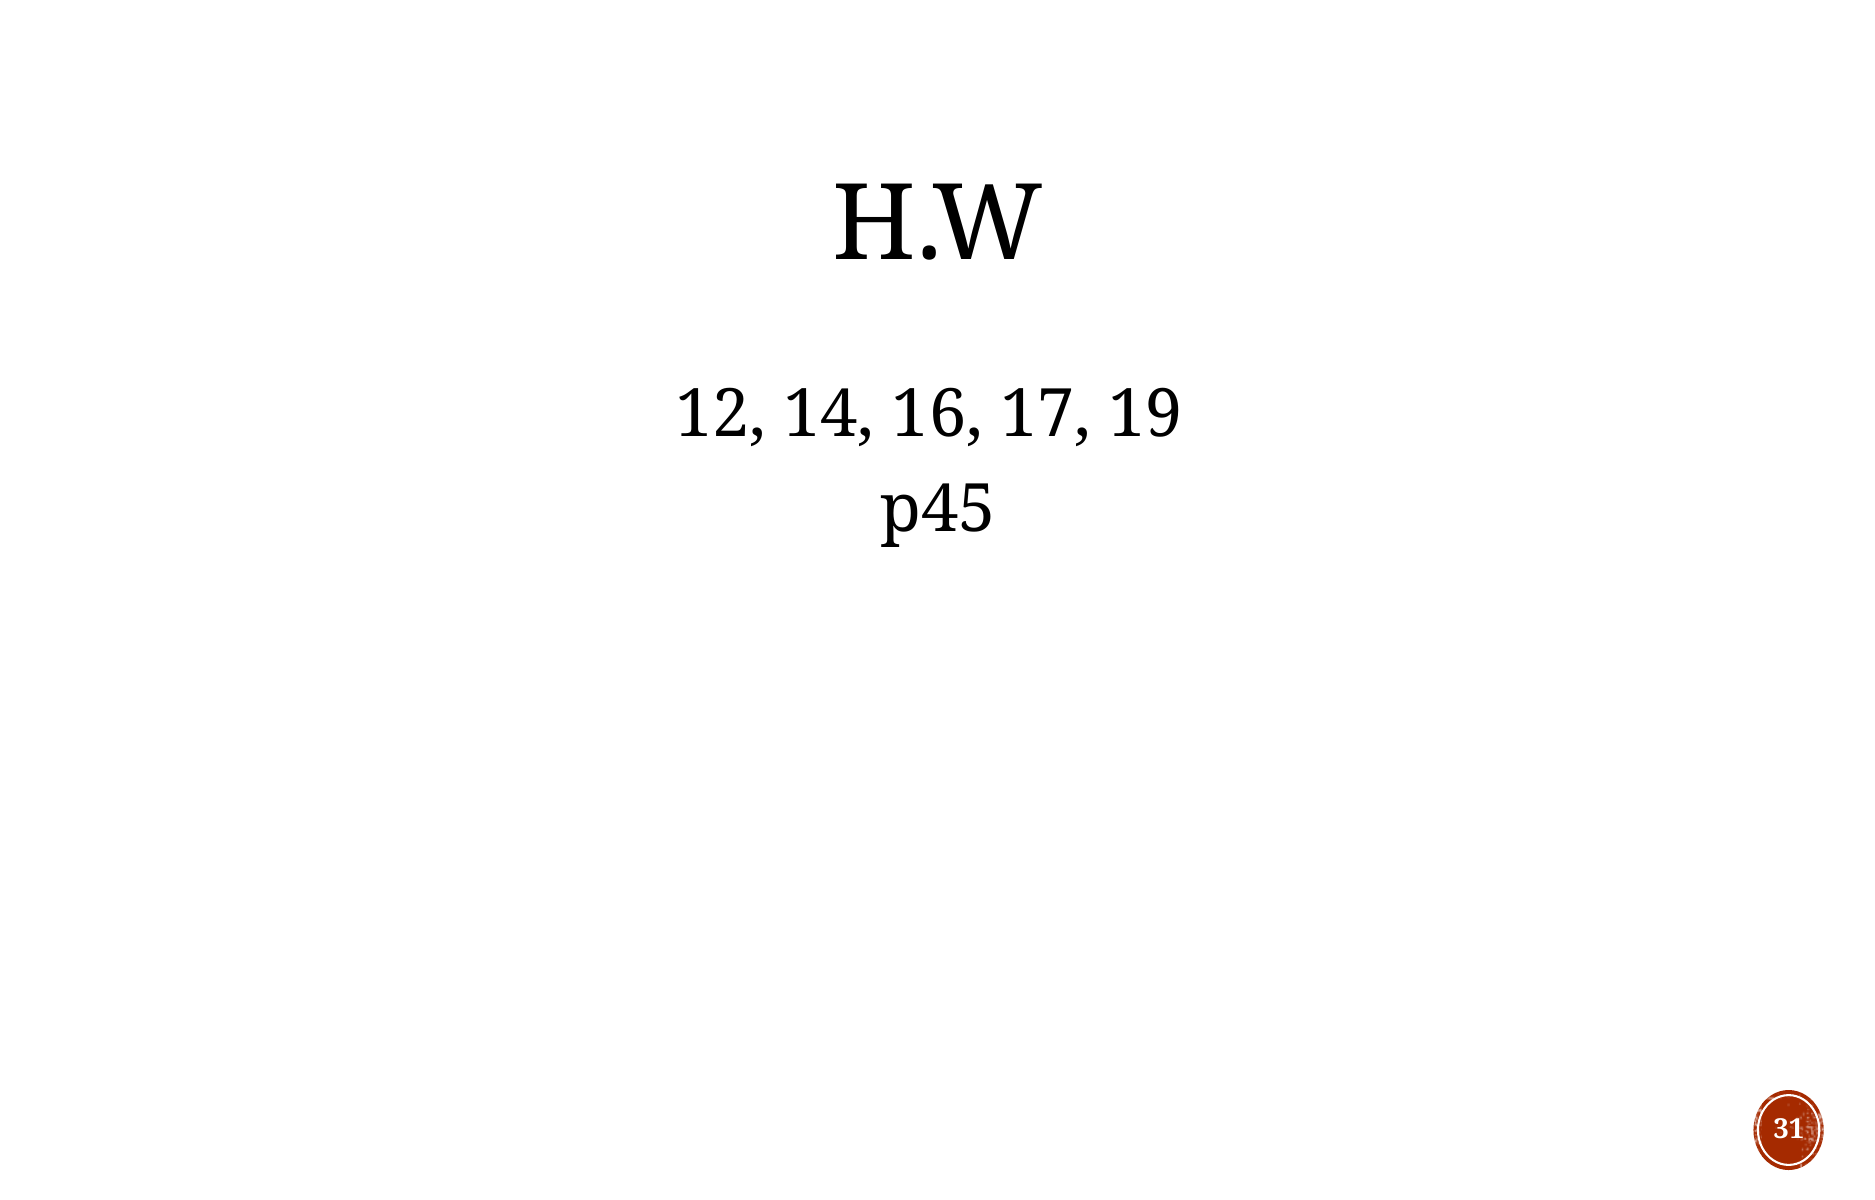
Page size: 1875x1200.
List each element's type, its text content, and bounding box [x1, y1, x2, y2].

slide_number 31 [1739, 1097, 1838, 1162]
list 12, 14, 16, 17, 19 p45 [164, 371, 1712, 1080]
title h.w [164, 84, 1712, 367]
